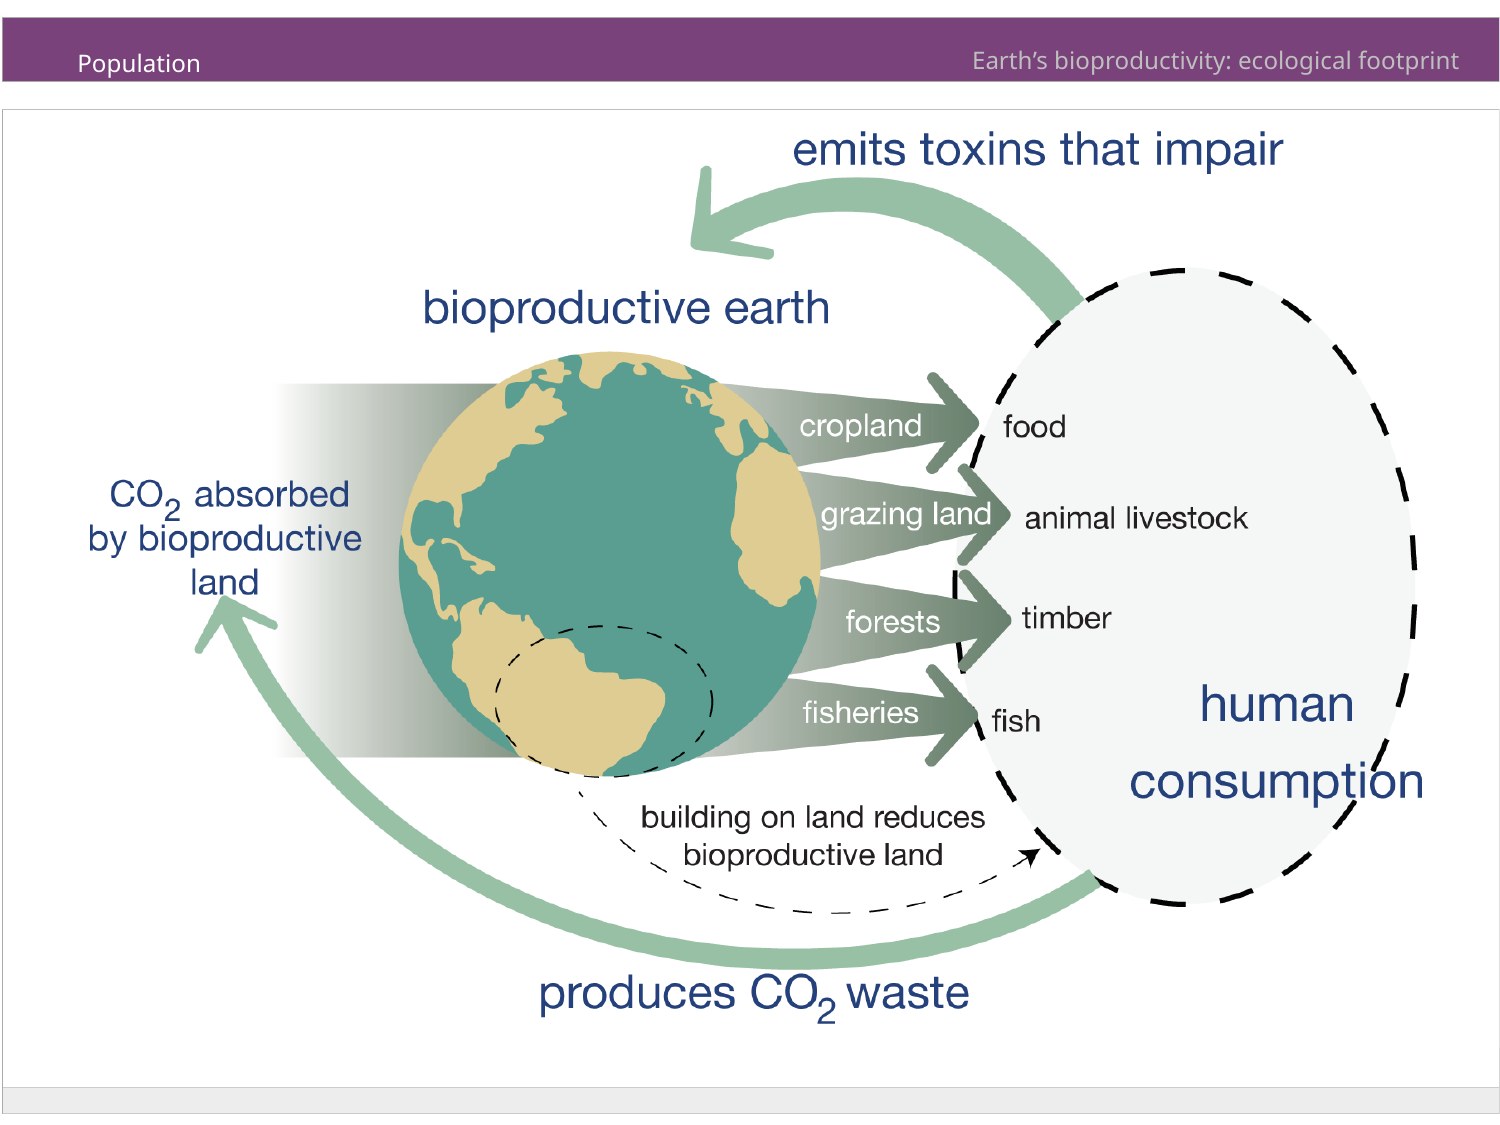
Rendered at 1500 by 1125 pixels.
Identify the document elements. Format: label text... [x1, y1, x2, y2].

picture [0, 12, 1500, 1114]
text_box Earth’s bioproductivity: ecological footprint [624, 21, 1475, 72]
